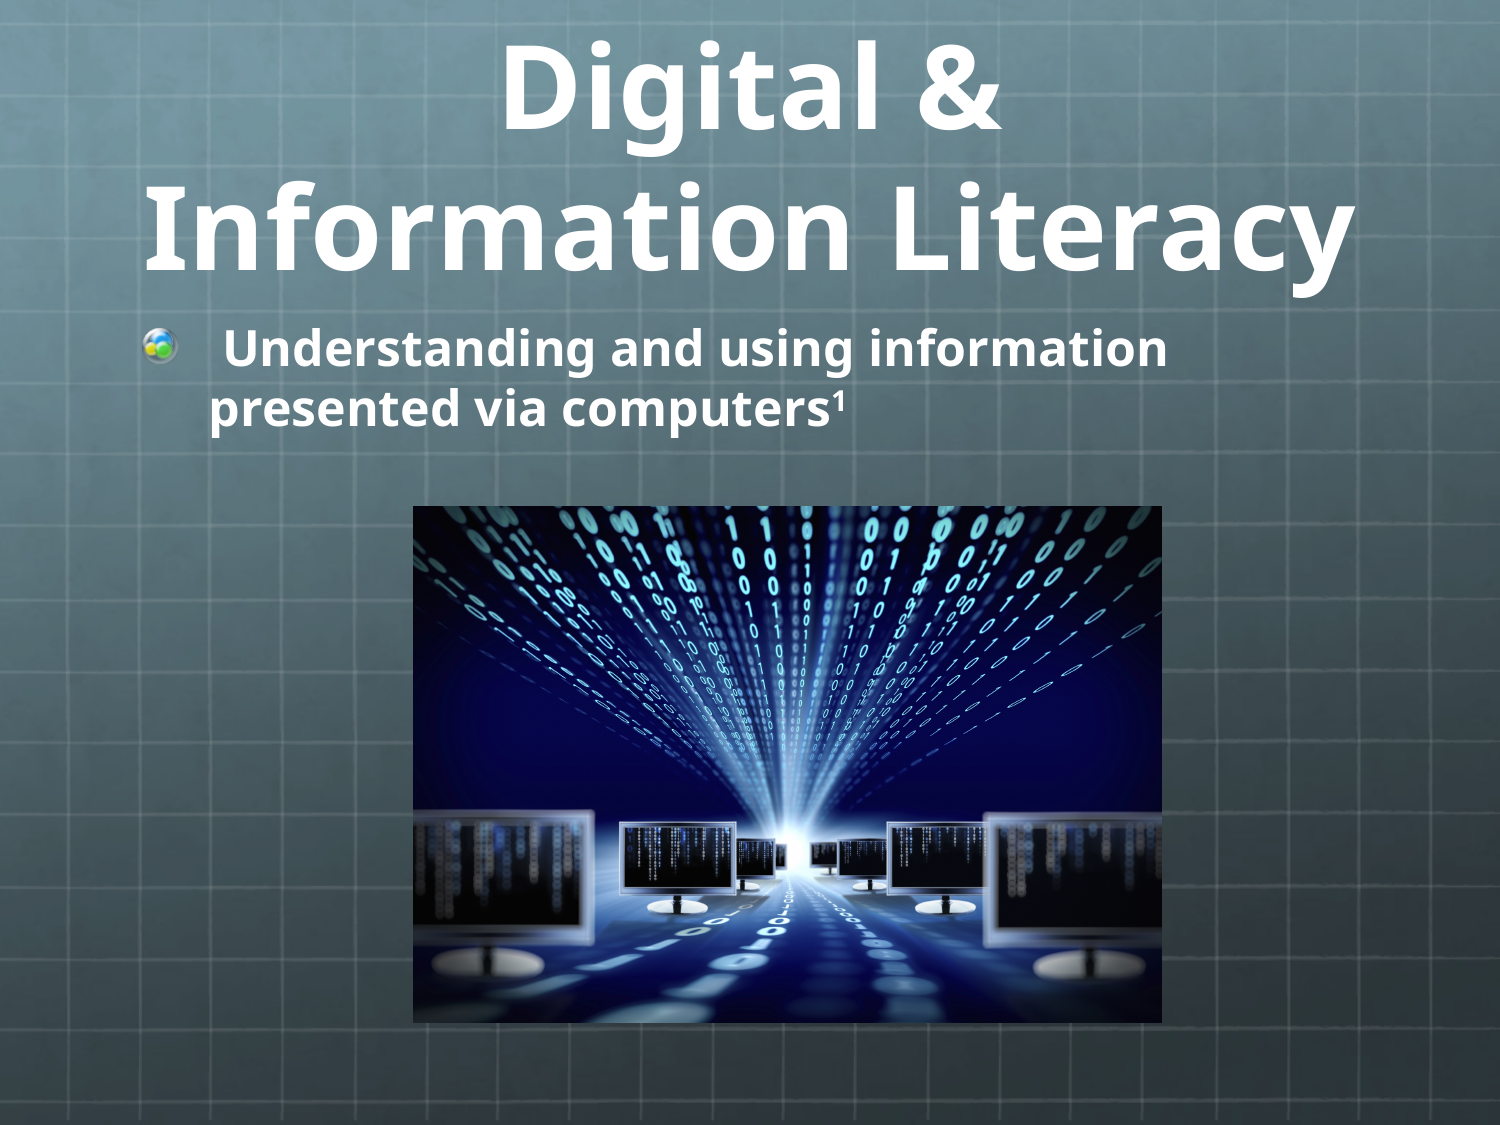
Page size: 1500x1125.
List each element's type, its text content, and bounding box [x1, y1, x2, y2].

picture [0, 0, 1500, 1125]
title Digital & Information Literacy [127, 17, 1372, 289]
list Understanding and using information presented via computers1 [127, 308, 1372, 958]
